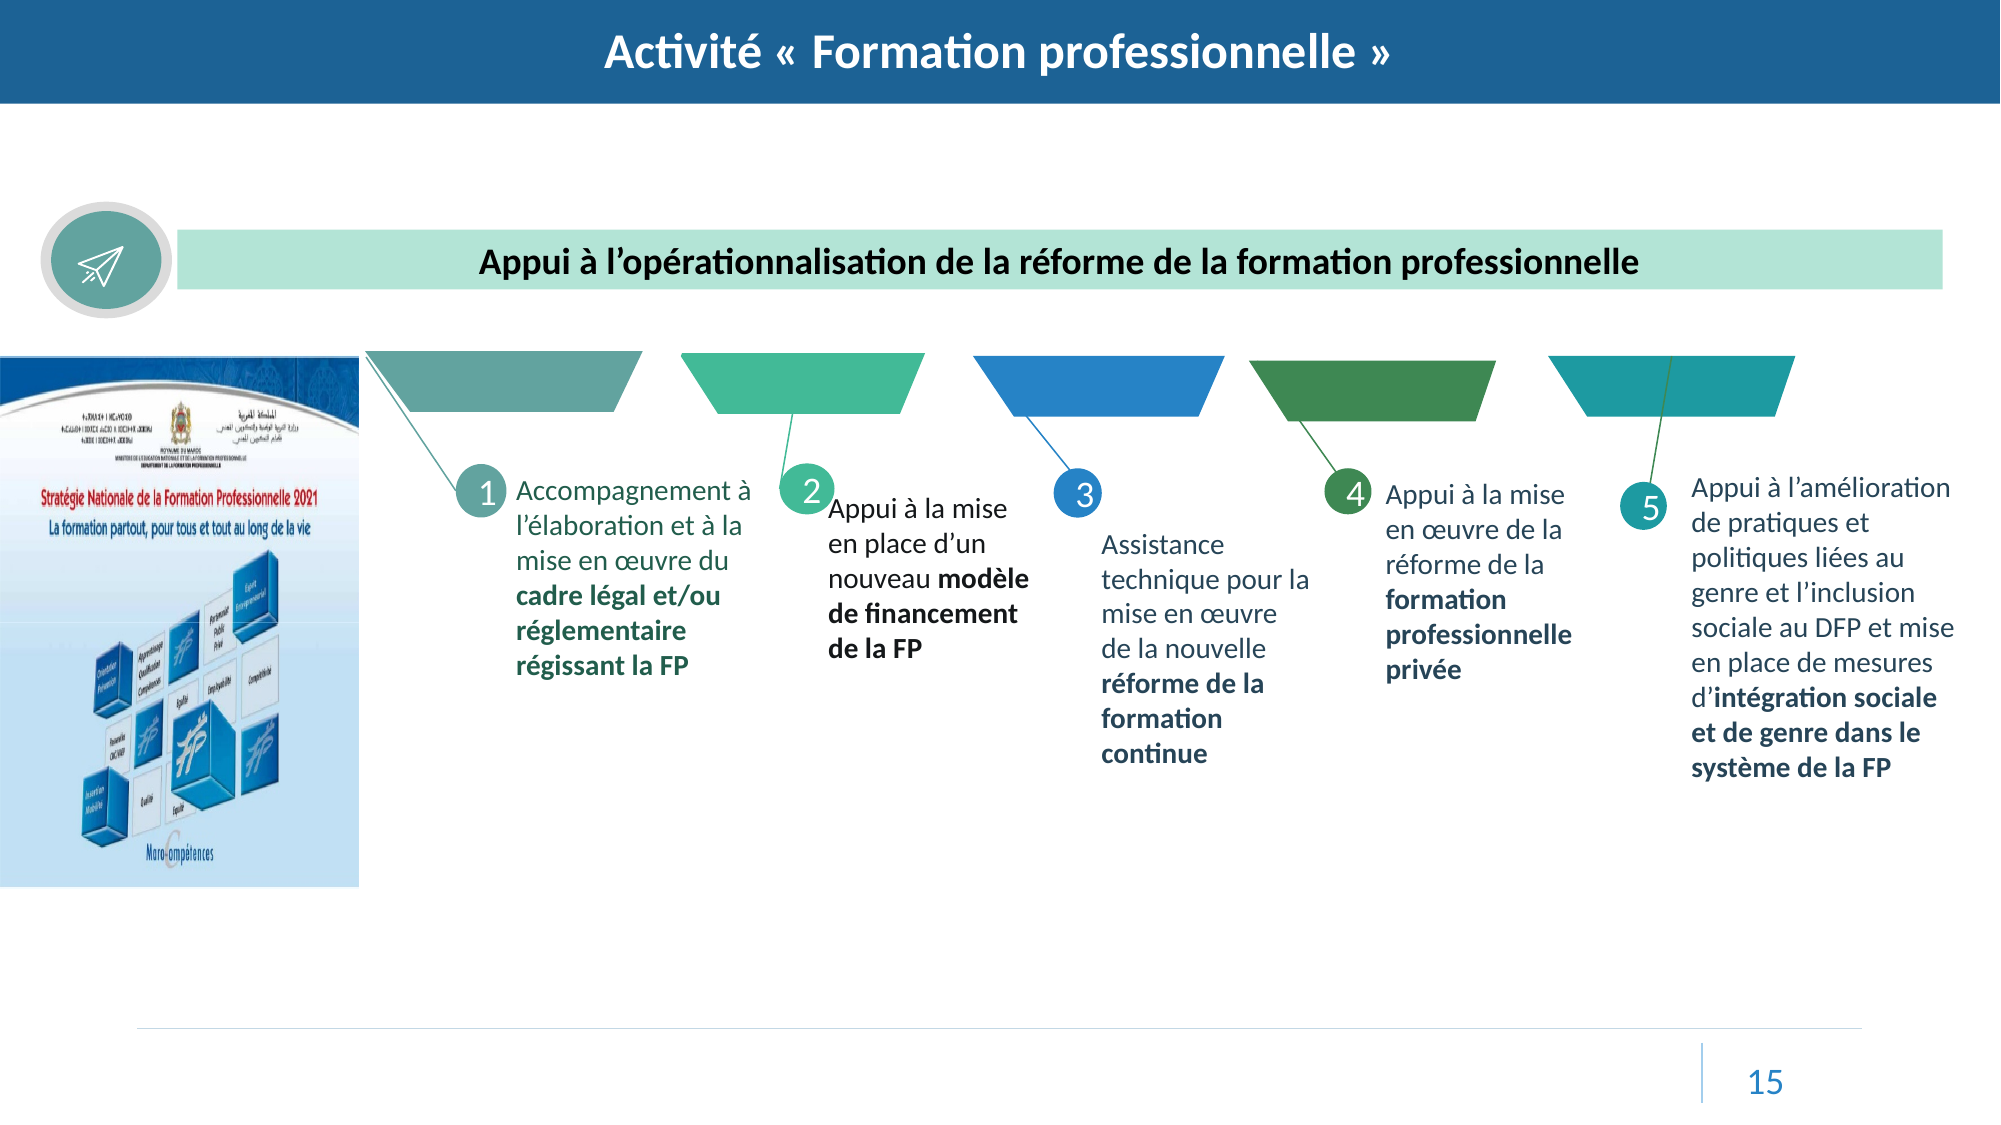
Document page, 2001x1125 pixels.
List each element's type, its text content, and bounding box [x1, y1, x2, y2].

text_box [49, 208, 164, 312]
text_box 2 [778, 461, 836, 517]
text_box 5 [1618, 482, 1669, 532]
text_box Assistance technique pour la mise en œuvre de la nouvelle réforme de la formation continue [1086, 517, 1329, 777]
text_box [681, 352, 780, 490]
text_box [38, 199, 175, 321]
text_box Appui à la mise en place d’un nouveau modèle de financement de la FP [813, 481, 1055, 672]
text_box Appui à l’opérationnalisation de la réforme de la formation professionnelle [177, 229, 1943, 290]
text_box Appui à la mise en œuvre de la réforme de la formation professionnelle privée [1370, 468, 1598, 693]
text_box [363, 349, 645, 414]
text_box Appui à l’amélioration de pratiques et politiques liées au genre et l’inclusion sociale au DFP et mise en place de mesures d’intégration sociale et de genre dans le système de la FP [1676, 461, 1976, 791]
text_box 1 [454, 461, 501, 520]
text_box [971, 353, 1227, 419]
slide_number 15 [1642, 1049, 1785, 1110]
text_box 3 [1055, 467, 1104, 520]
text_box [1547, 355, 1650, 491]
text_box Accompagnement à l’élaboration et à la mise en œuvre du cadre légal et/ou réglementaire régissant la FP [501, 463, 772, 689]
text_box [77, 246, 124, 288]
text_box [985, 365, 1082, 485]
text_box 4 [1323, 466, 1370, 517]
text_box [777, 351, 928, 416]
text_box [1546, 353, 1798, 419]
text_box [1246, 358, 1499, 424]
picture [0, 352, 359, 895]
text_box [1256, 360, 1349, 490]
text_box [365, 356, 456, 491]
text_box Activité « Formation professionnelle » [0, 0, 2000, 106]
